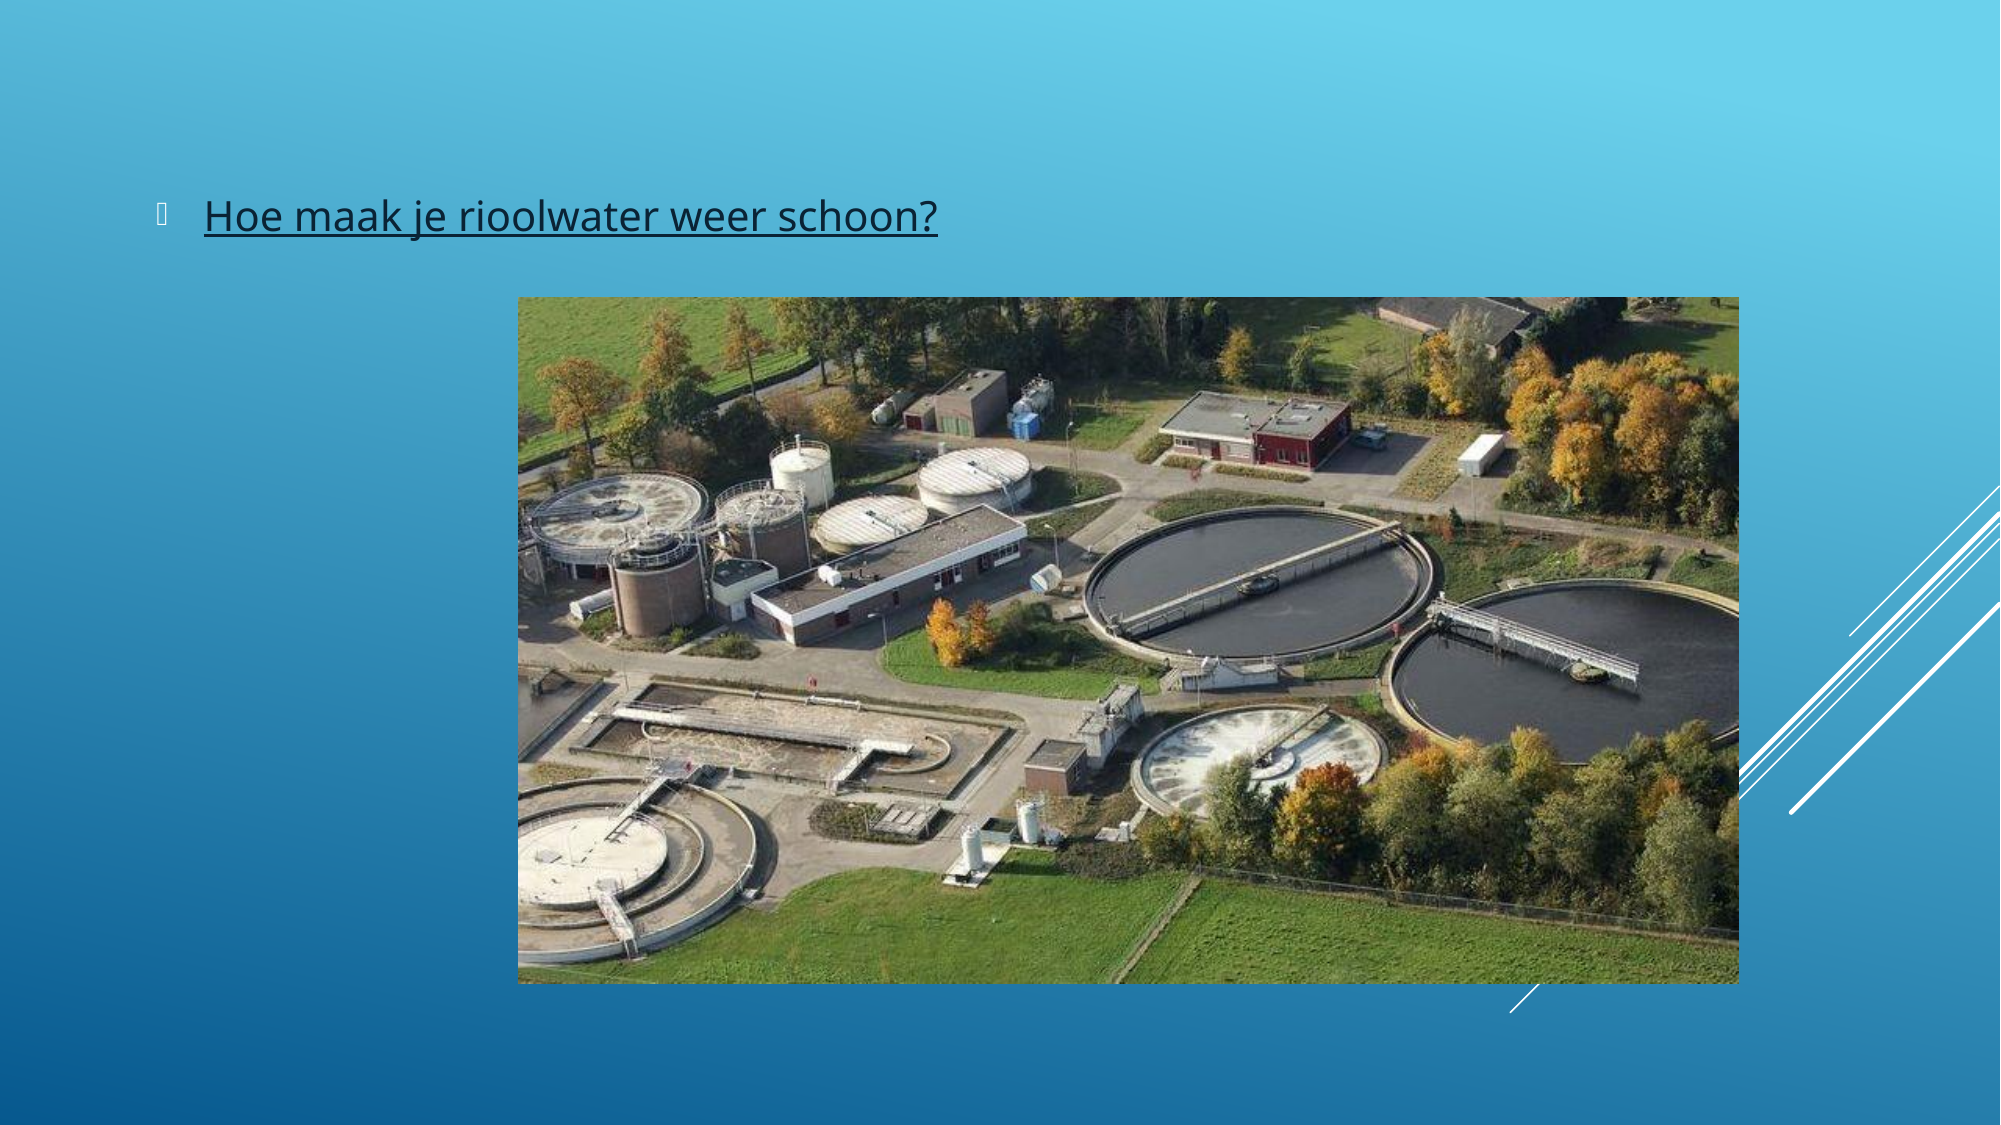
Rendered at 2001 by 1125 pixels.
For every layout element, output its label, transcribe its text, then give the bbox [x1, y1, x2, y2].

list Hoe maak je rioolwater weer schoon? [141, 112, 1513, 324]
picture [518, 297, 1740, 984]
